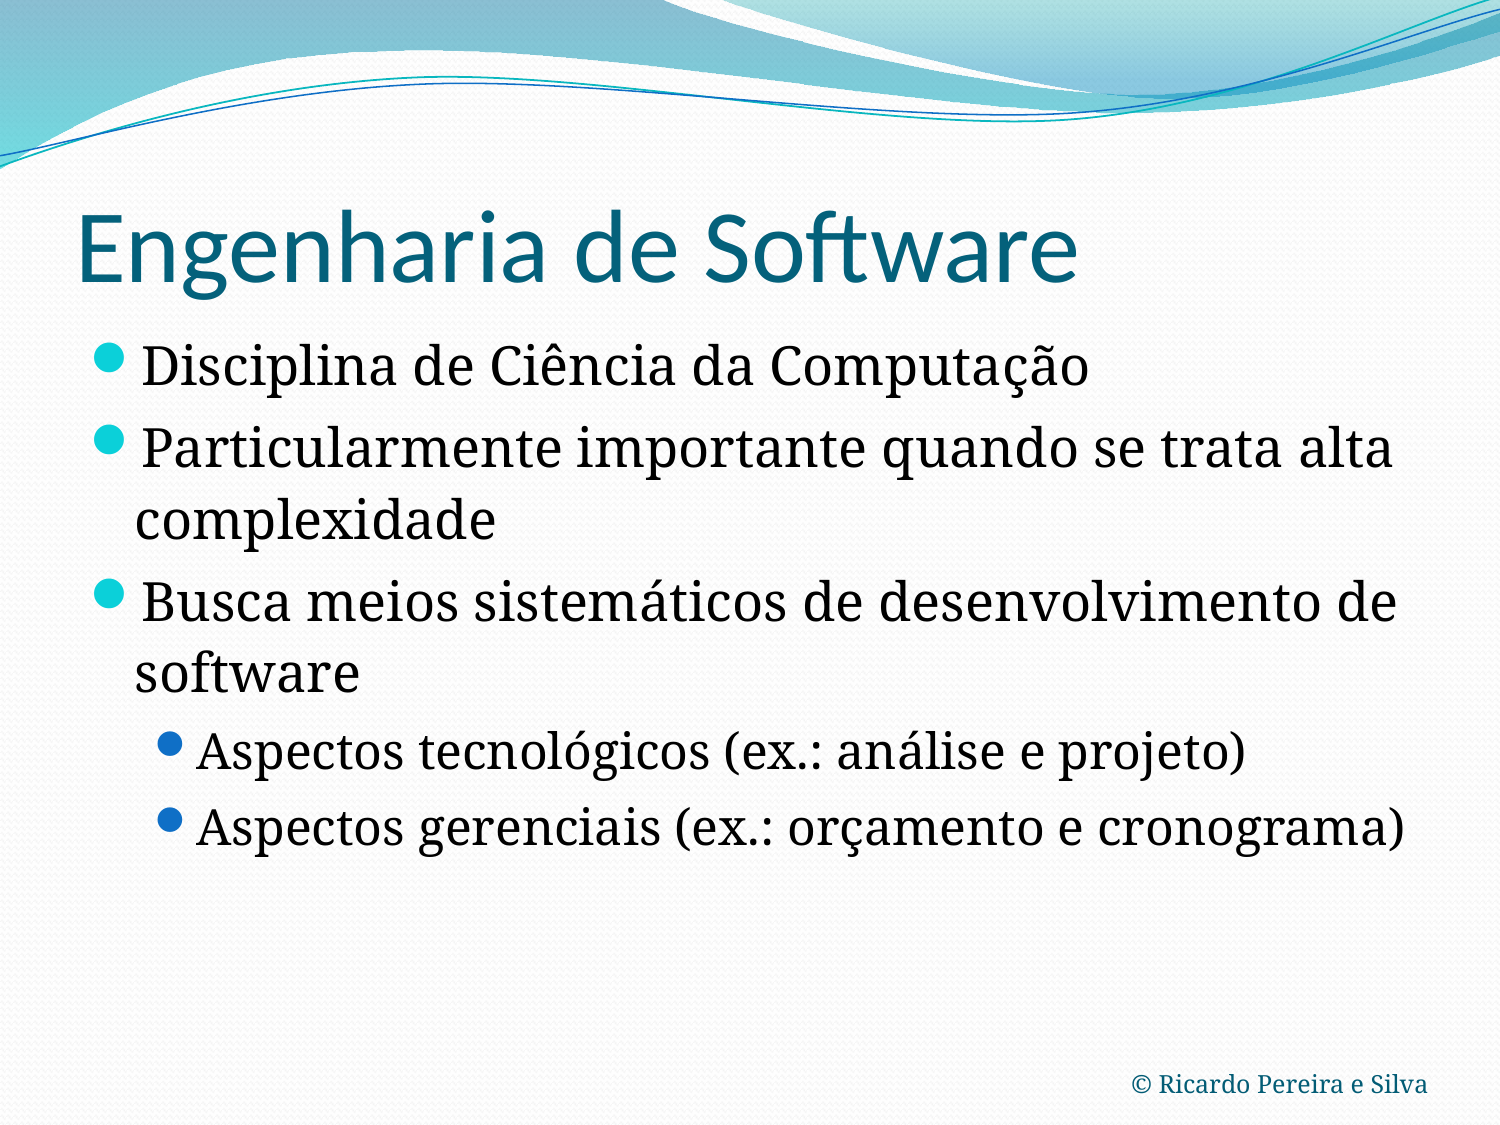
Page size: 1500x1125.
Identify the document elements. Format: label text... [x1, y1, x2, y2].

title Engenharia de Software [75, 115, 1425, 303]
footer © Ricardo Pereira e Silva [1101, 1042, 1429, 1103]
list Disciplina de Ciência da Computação Particularmente importante quando se trata alta complexidade Busca meios sistemáticos de desenvolvimento de software Aspectos tecnológicos (ex.: análise e projeto) Aspectos gerenciais (ex.: orçamento e cronograma) [75, 317, 1425, 1038]
